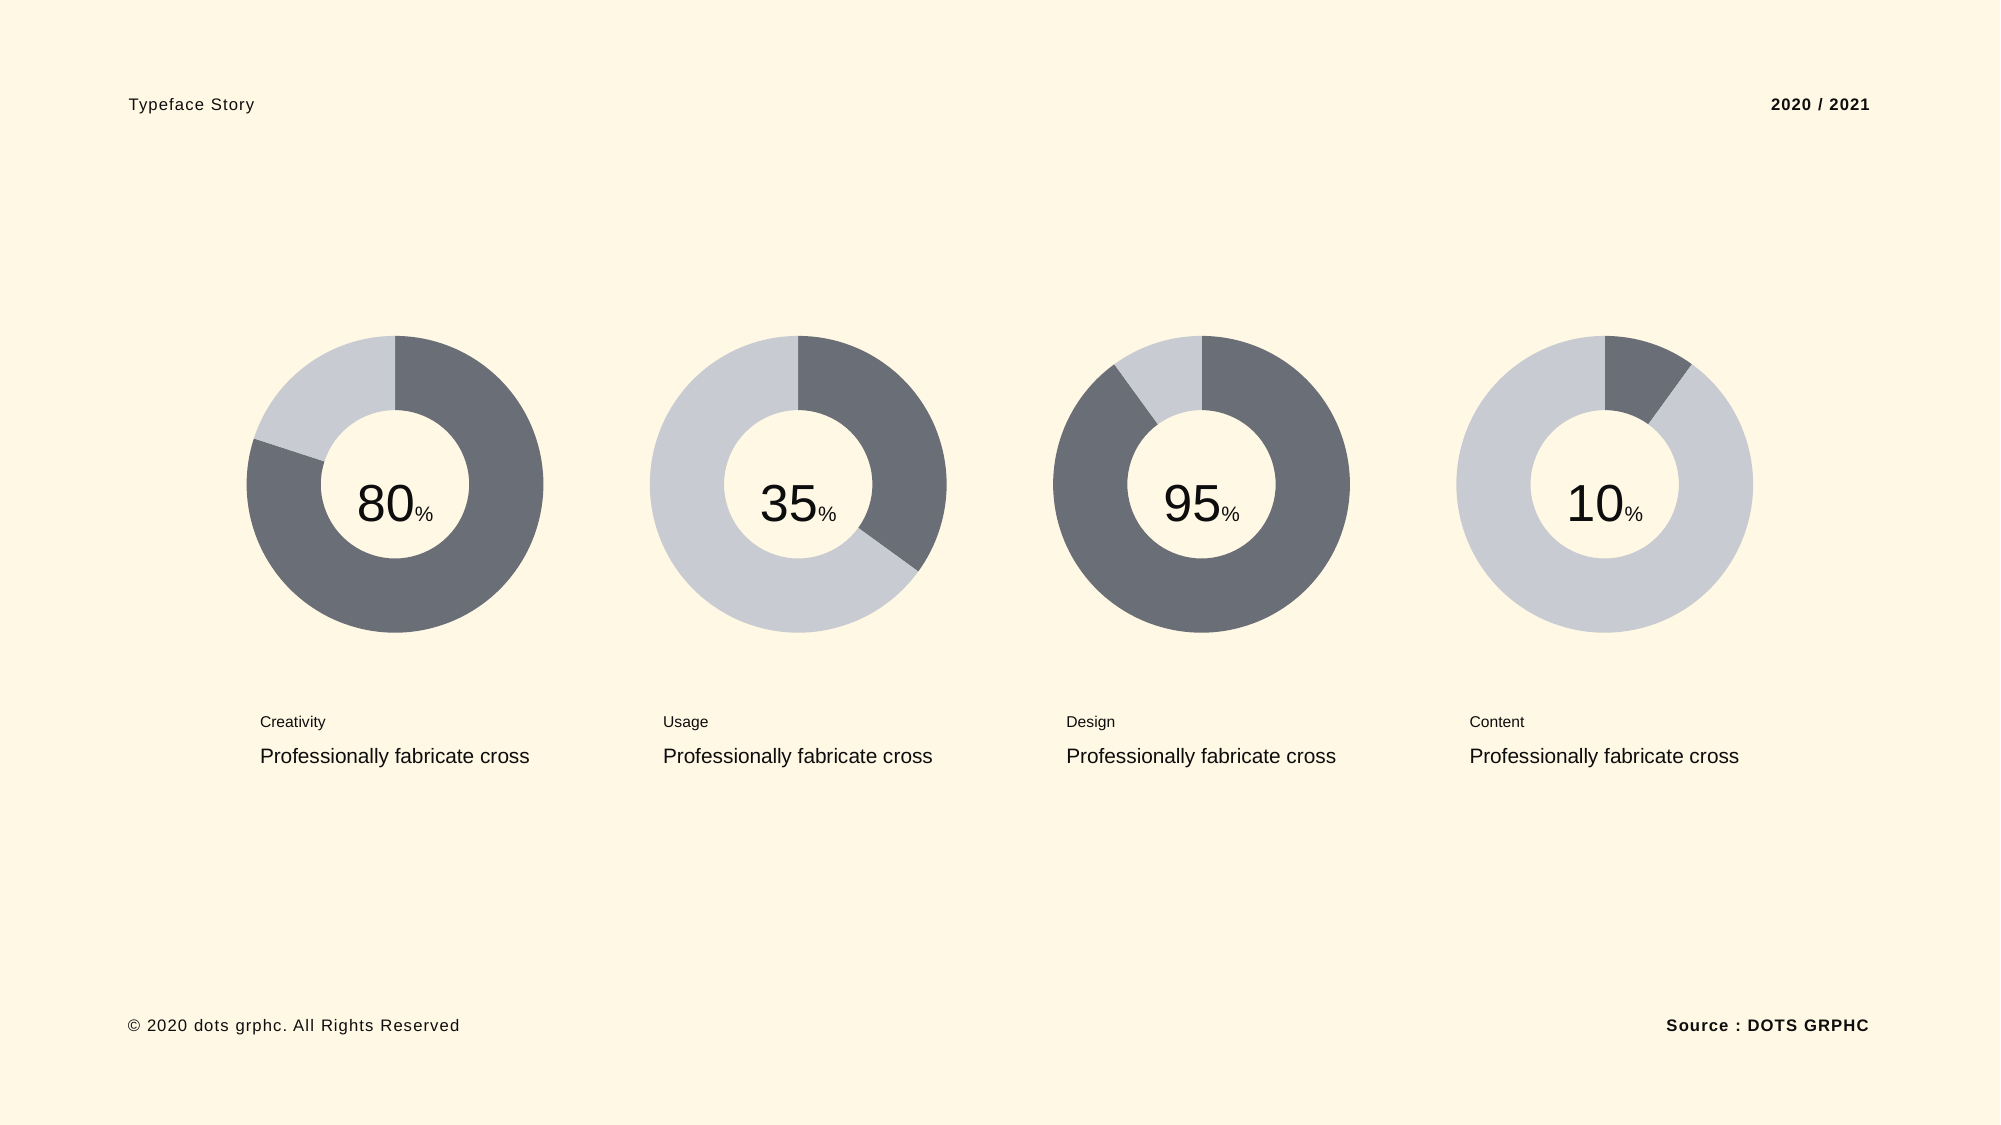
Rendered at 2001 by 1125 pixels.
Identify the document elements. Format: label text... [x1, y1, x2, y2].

text_box Content Professionally fabricate cross [1469, 702, 1740, 769]
text_box Source : DOTS GRPHC [1538, 1007, 1884, 1042]
chart [244, 334, 546, 636]
text_box Design Professionally fabricate cross [1066, 702, 1337, 769]
text_box 2020 / 2021 [1688, 86, 1885, 122]
text_box Creativity Professionally fabricate cross [259, 702, 531, 769]
text_box Typeface Story [72, 86, 311, 122]
chart [647, 334, 949, 636]
text_box Usage Professionally fabricate cross [663, 702, 934, 769]
text_box © 2020 dots grphc. All Rights Reserved [113, 1007, 490, 1043]
chart [1051, 334, 1352, 636]
chart [1454, 334, 1756, 636]
